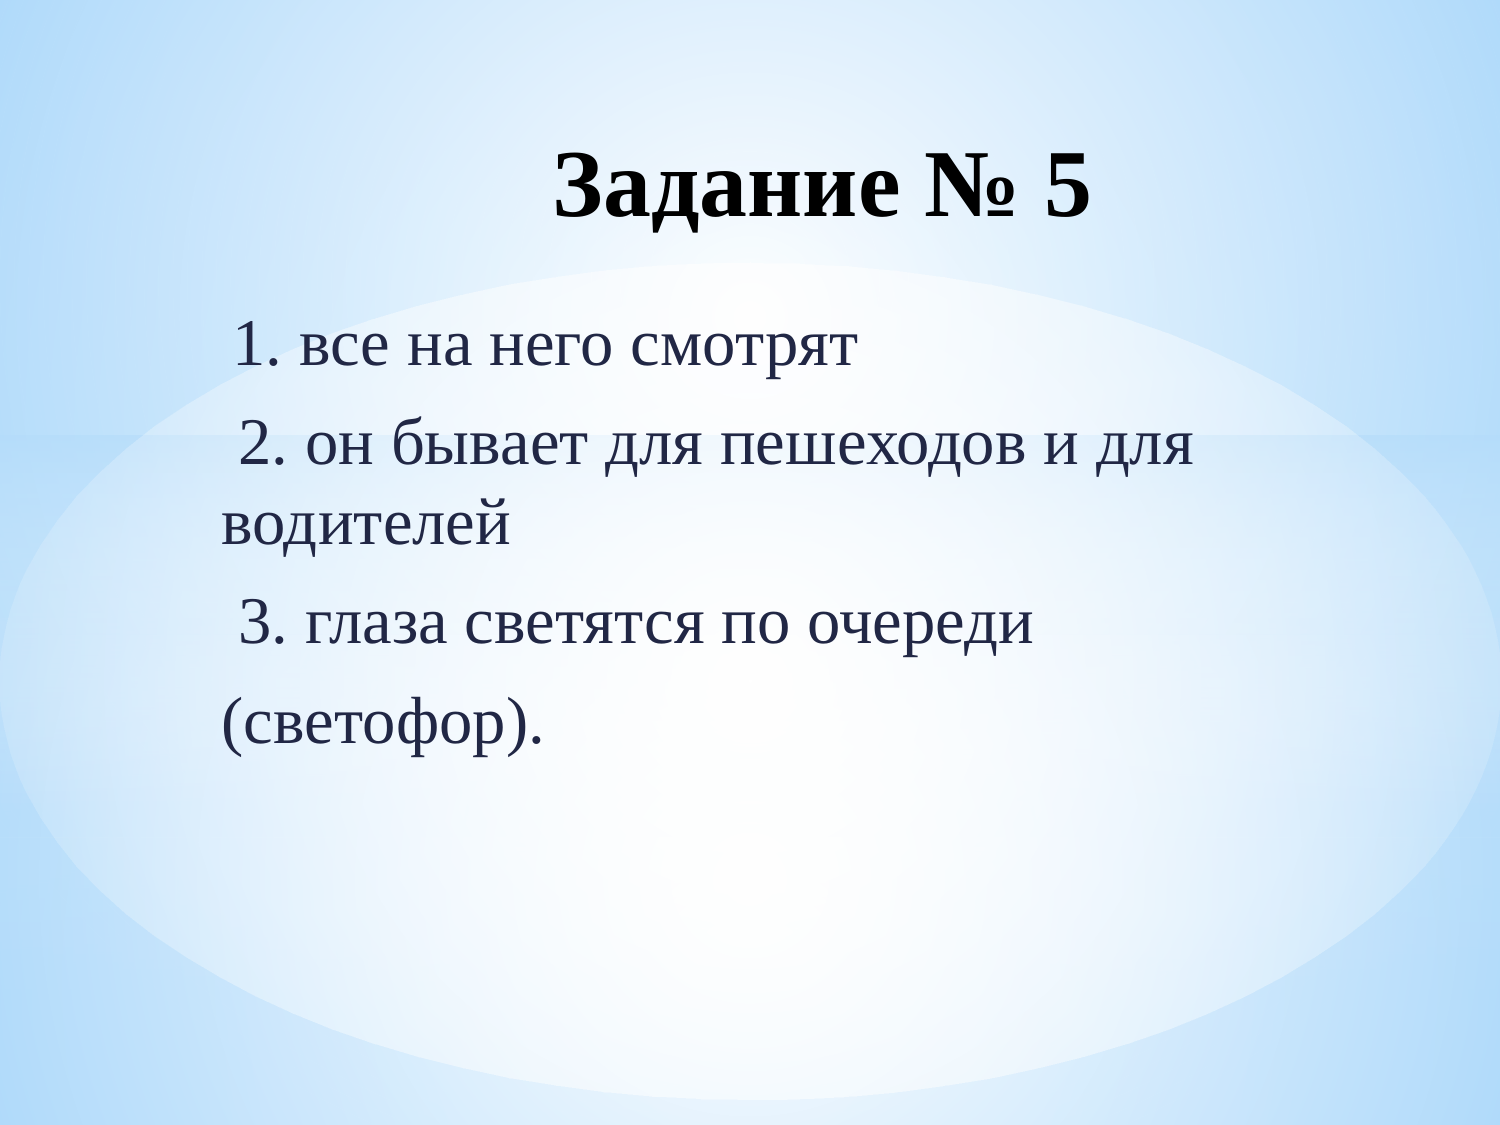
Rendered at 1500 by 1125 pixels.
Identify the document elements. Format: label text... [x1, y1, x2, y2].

title Задание № 5 [333, 125, 1313, 244]
list 1. все на него смотрят 2. он бывает для пешеходов и для водителей 3. глаза светятся по очереди (светофор). [206, 290, 1341, 1035]
